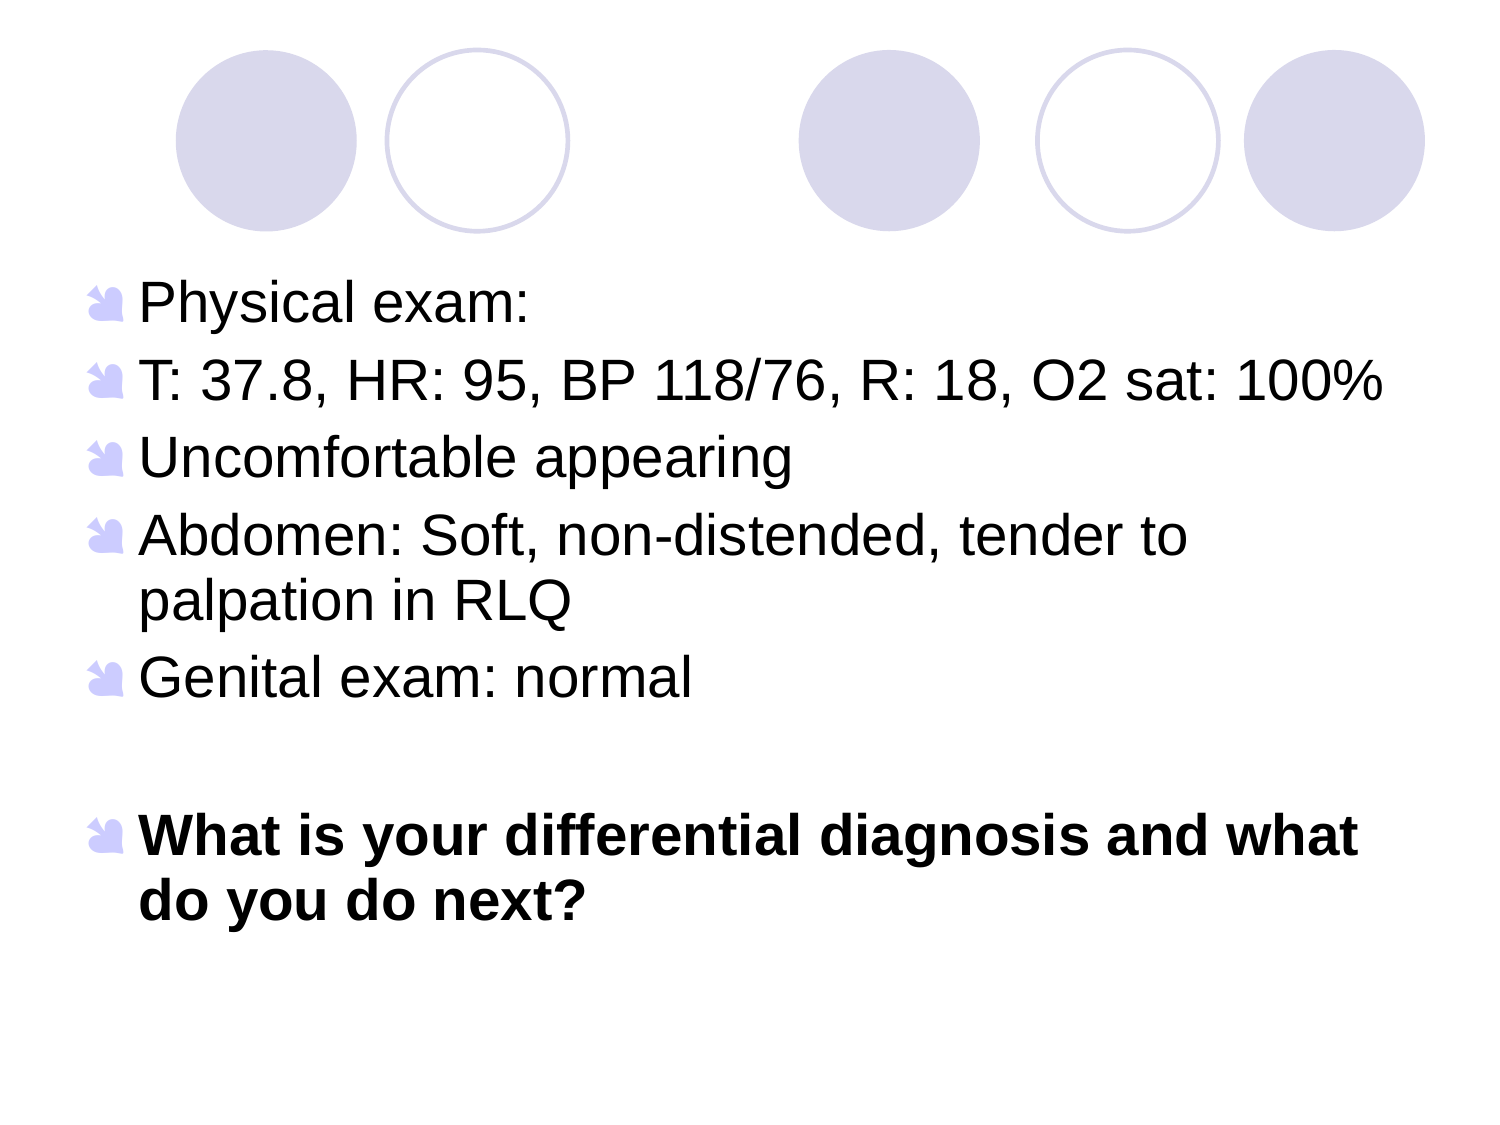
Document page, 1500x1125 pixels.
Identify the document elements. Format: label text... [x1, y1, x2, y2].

list Physical exam: T: 37.8, HR: 95, BP 118/76, R: 18, O2 sat: 100% Uncomfortable appearing Abdomen: Soft, non-distended, tender to palpation in RLQ Genital exam: normal What is your differential diagnosis and what do you do next? [74, 261, 1426, 1007]
